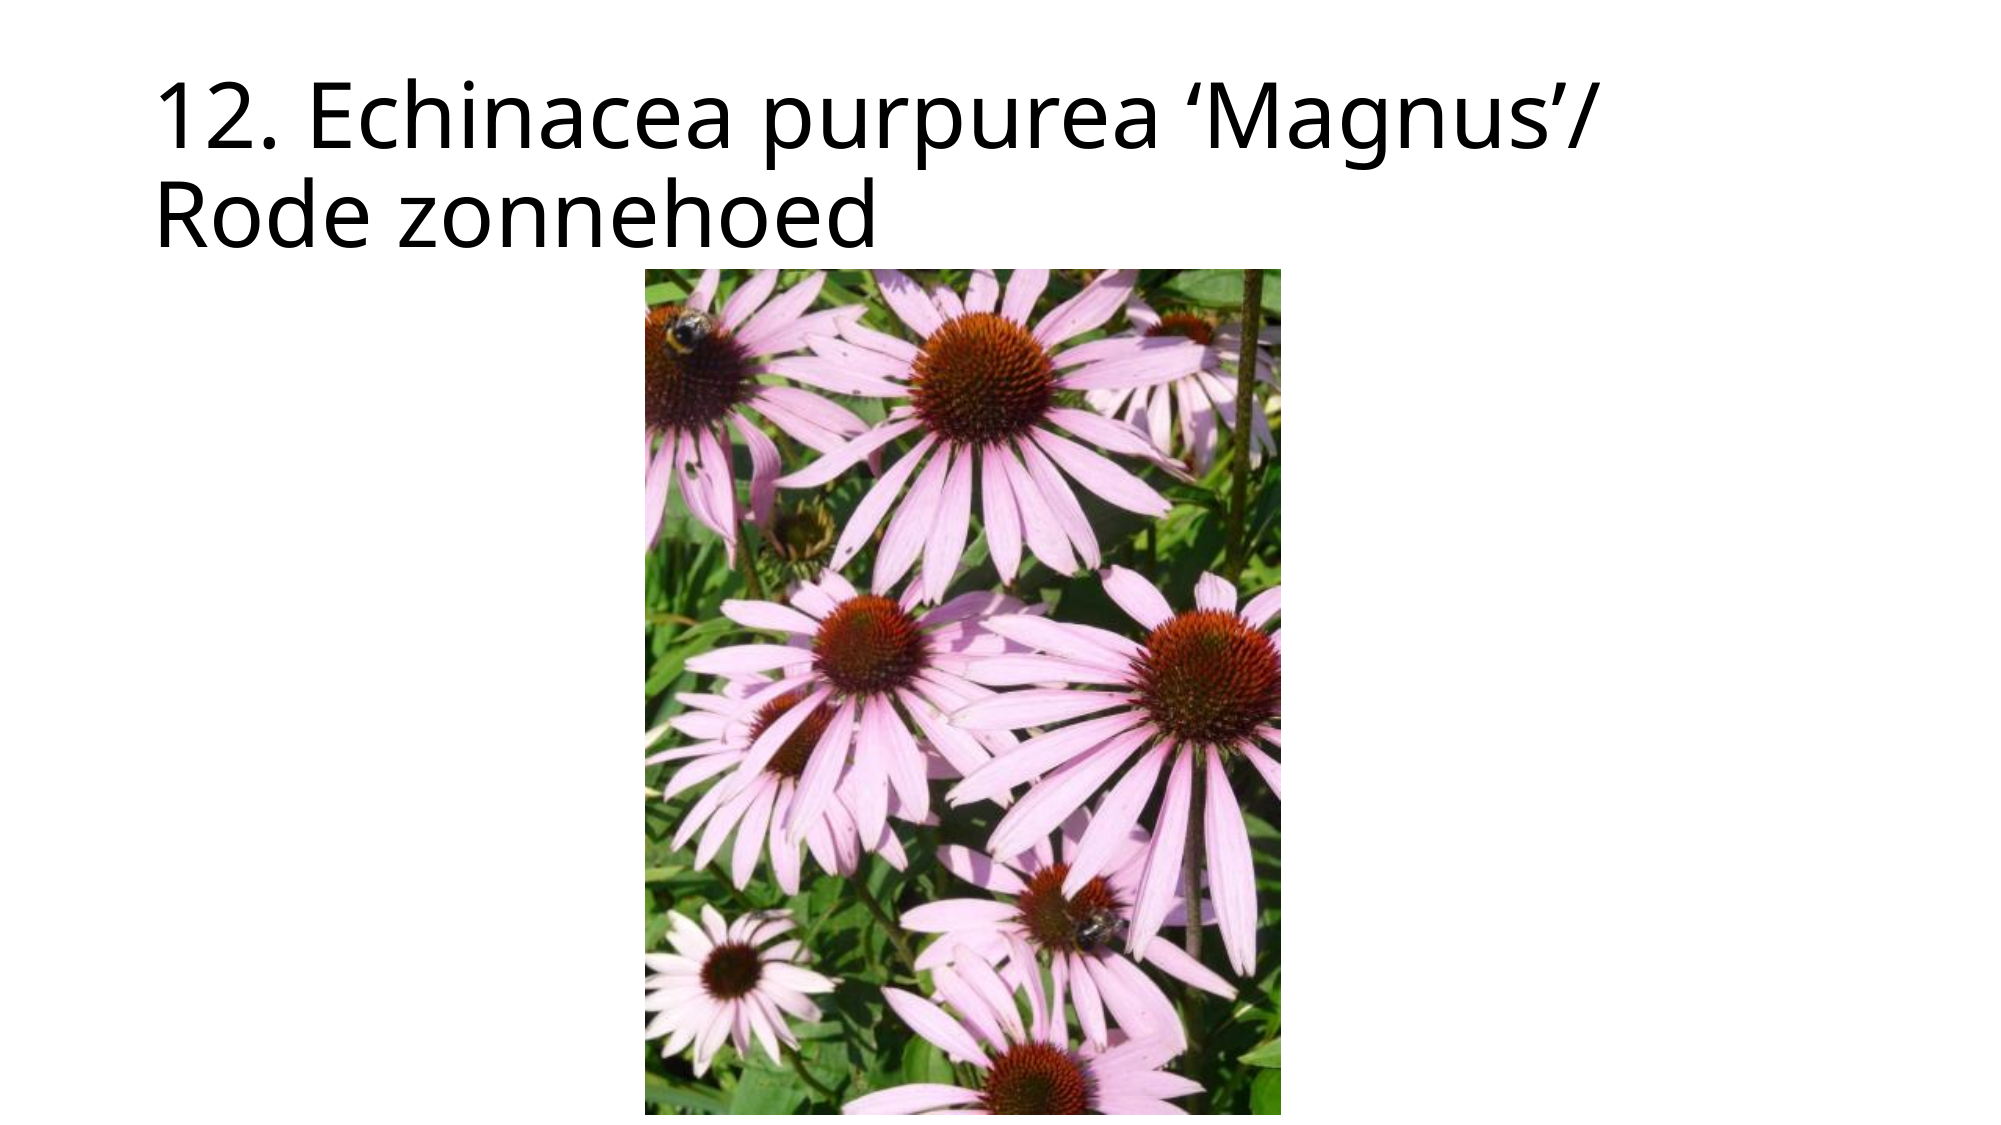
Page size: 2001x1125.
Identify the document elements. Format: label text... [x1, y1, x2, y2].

title 12. Echinacea purpurea ‘Magnus’/ Rode zonnehoed [137, 59, 1863, 278]
picture [645, 269, 1281, 1115]
